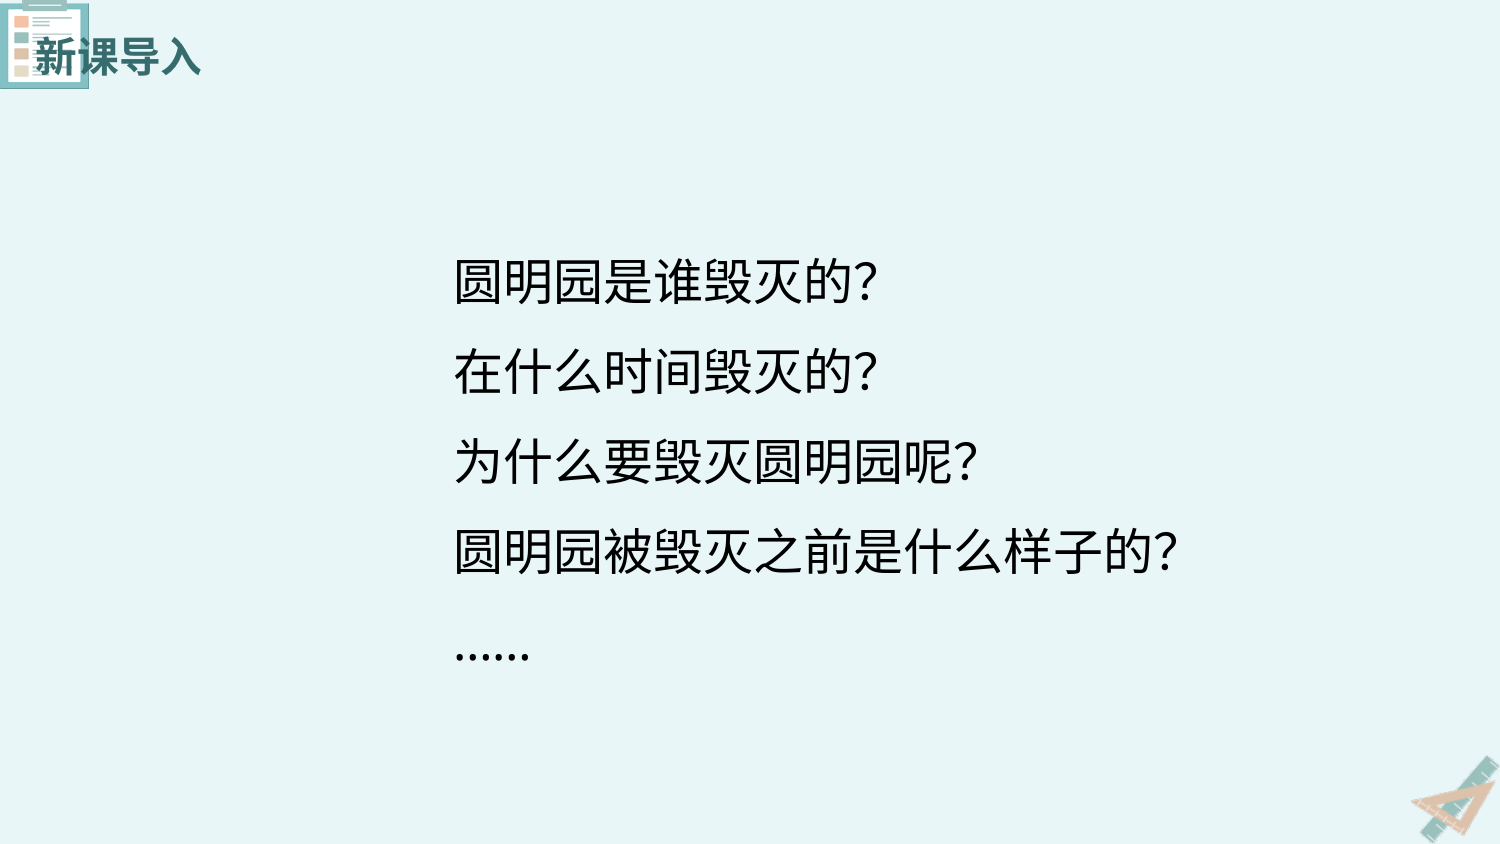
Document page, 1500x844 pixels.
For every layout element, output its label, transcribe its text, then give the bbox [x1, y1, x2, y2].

picture [1411, 755, 1500, 844]
text_box 新课导入 [89, 25, 261, 87]
picture [0, 0, 89, 89]
text_box 圆明园是谁毁灭的？ 在什么时间毁灭的？ 为什么要毁灭圆明园呢？ 圆明园被毁灭之前是什么样子的？ …… [442, 214, 1215, 748]
